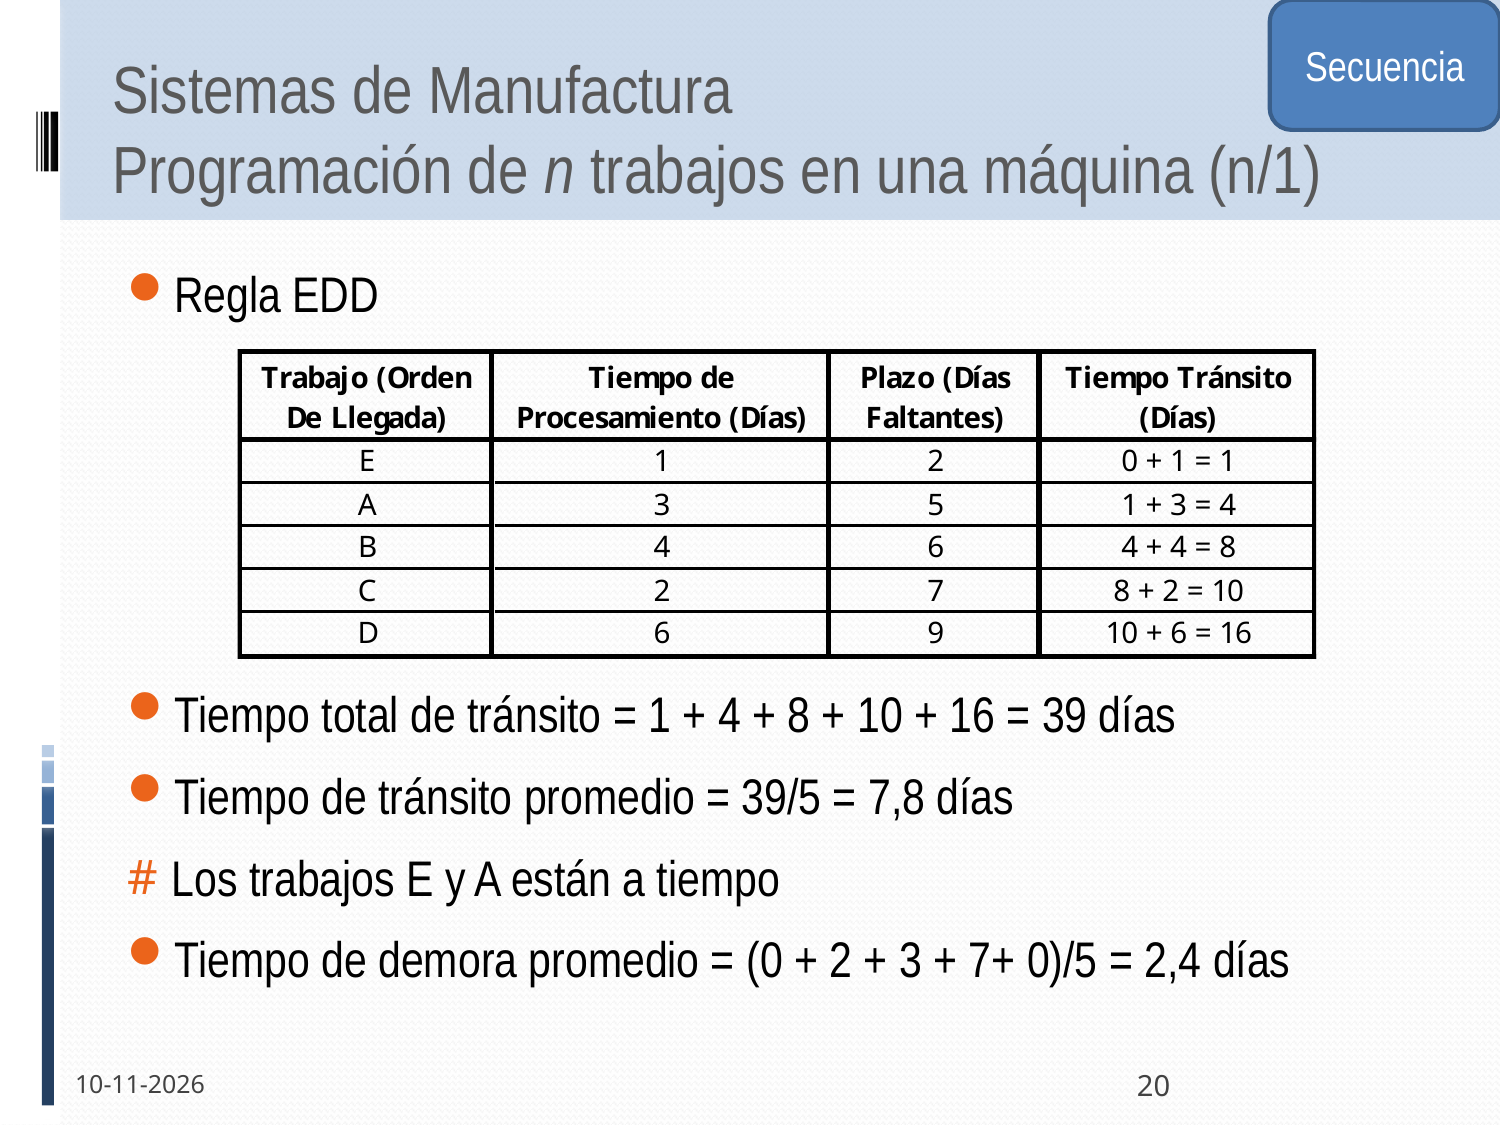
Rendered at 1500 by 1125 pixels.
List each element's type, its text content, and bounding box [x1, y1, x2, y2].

title Programación de un conjunto de trabajos en el mismo número de máquinas [230, 350, 1323, 670]
title Sistemas de Manufactura Programación de n trabajos en una máquina (n/1) [111, 18, 1436, 207]
list Regla EDD Tiempo total de tránsito = 1 + 4 + 8 + 10 + 16 = 39 días Tiempo de tránsito promedio = 39/5 = 7,8 días Los trabajos E y A están a tiempo Tiempo de demora promedio = (0 + 2 + 3 + 7+ 0)/5 = 2,4 días [111, 255, 1436, 1038]
picture [237, 349, 1317, 659]
text_box Secuencia [1267, 0, 1500, 132]
slide_number 20 [1045, 1046, 1171, 1107]
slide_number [75, 1042, 243, 1103]
